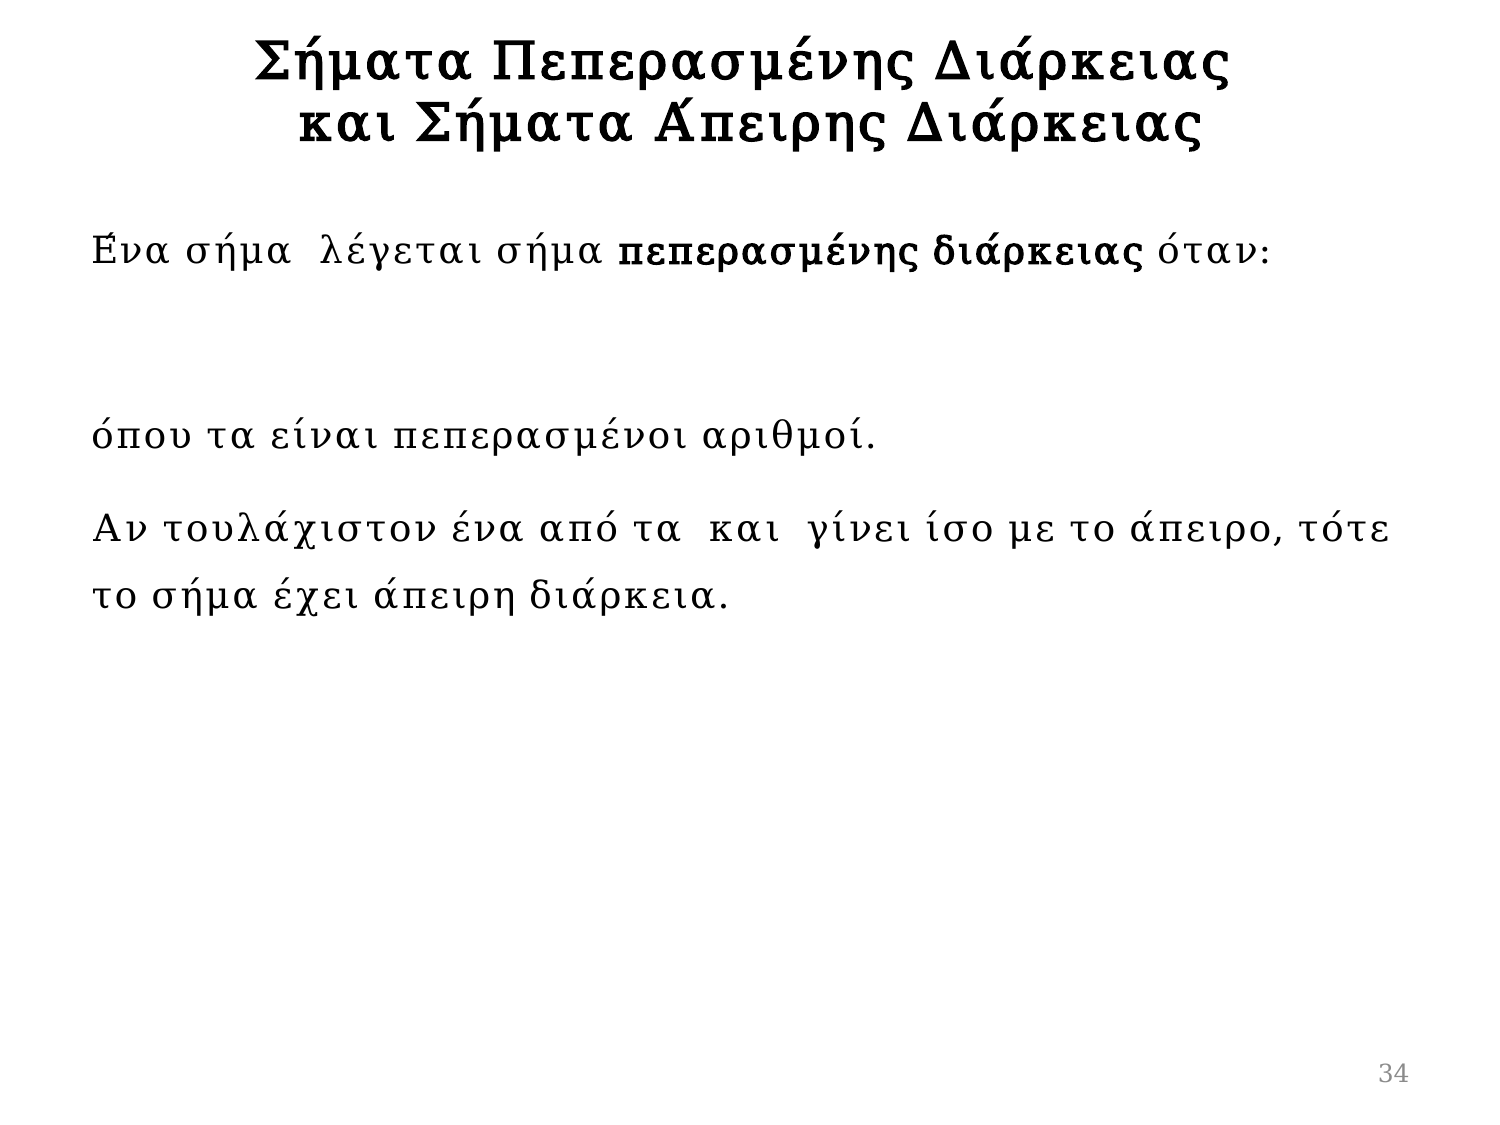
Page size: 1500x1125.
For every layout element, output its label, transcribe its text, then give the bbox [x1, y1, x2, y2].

title Σήματα Πεπερασμένης Διάρκειας και Σήματα Άπειρης Διάρκειας [75, 19, 1425, 159]
slide_number 34 [1222, 1042, 1425, 1103]
